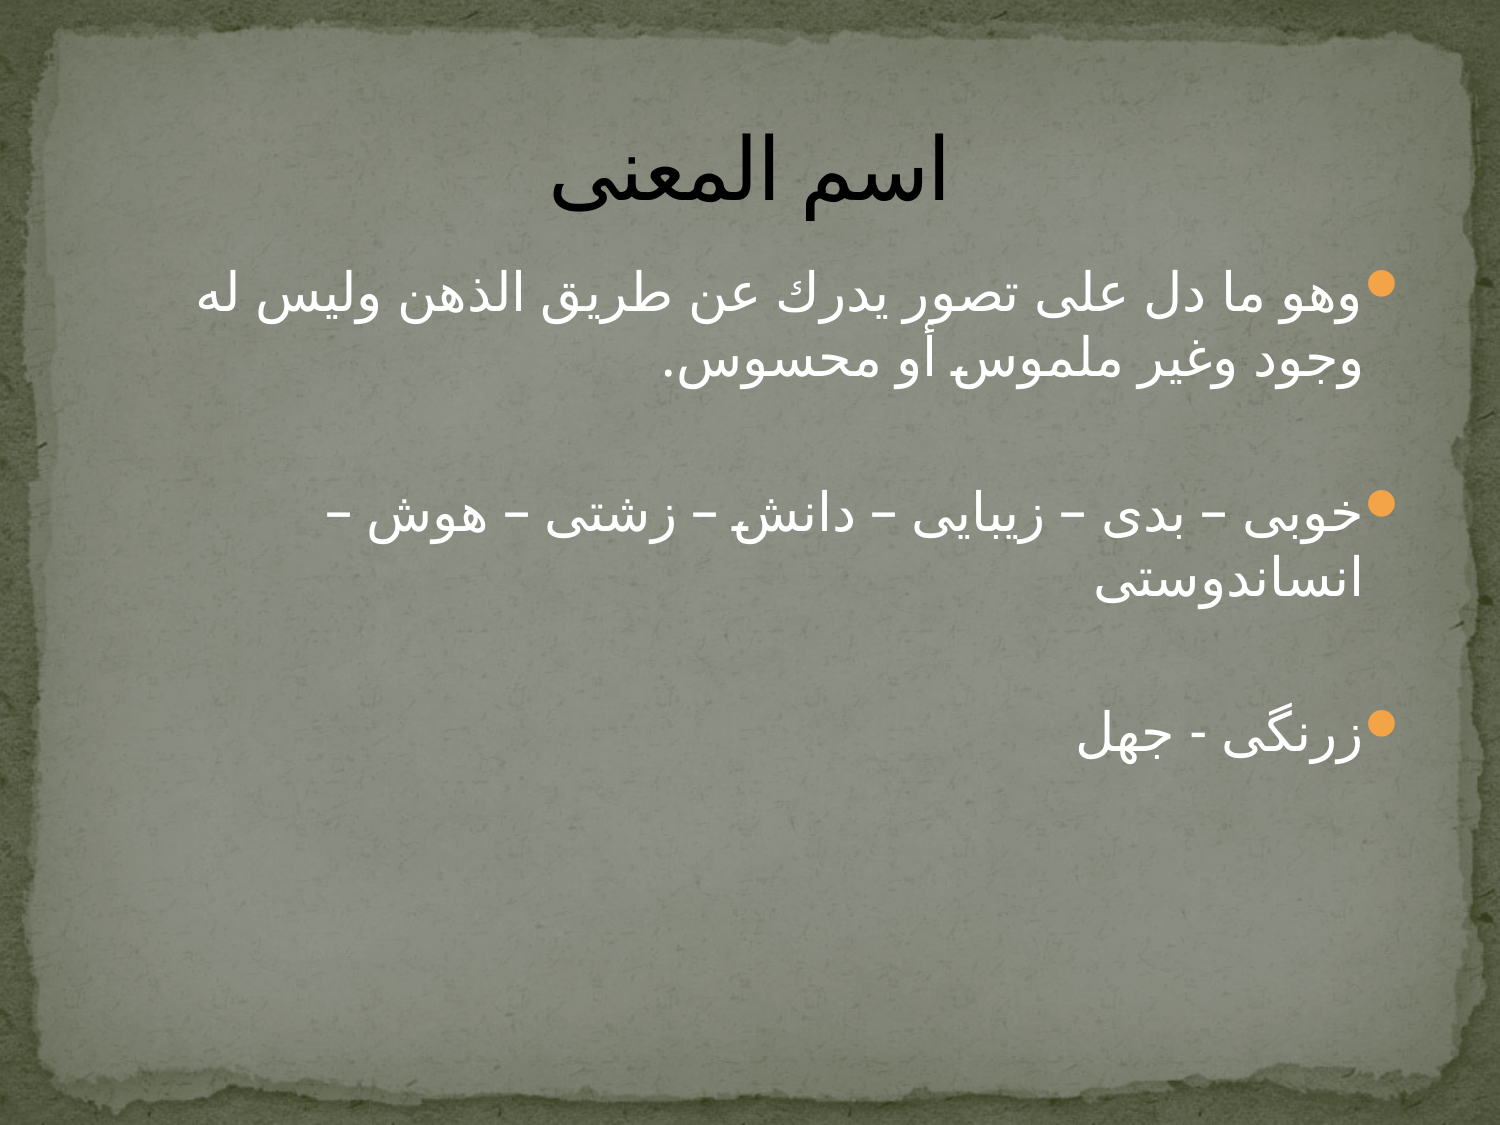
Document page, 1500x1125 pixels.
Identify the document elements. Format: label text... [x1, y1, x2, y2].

list وهو ما دل على تصور يدرك عن طريق الذهن وليس له وجود وغير ملموس أو محسوس. خوبی – بدی – زیبایی – دانش – زشتی – هوش – انساندوستی زرنگی - جهل [75, 249, 1425, 1000]
title اسم المعنى [74, 24, 1425, 225]
